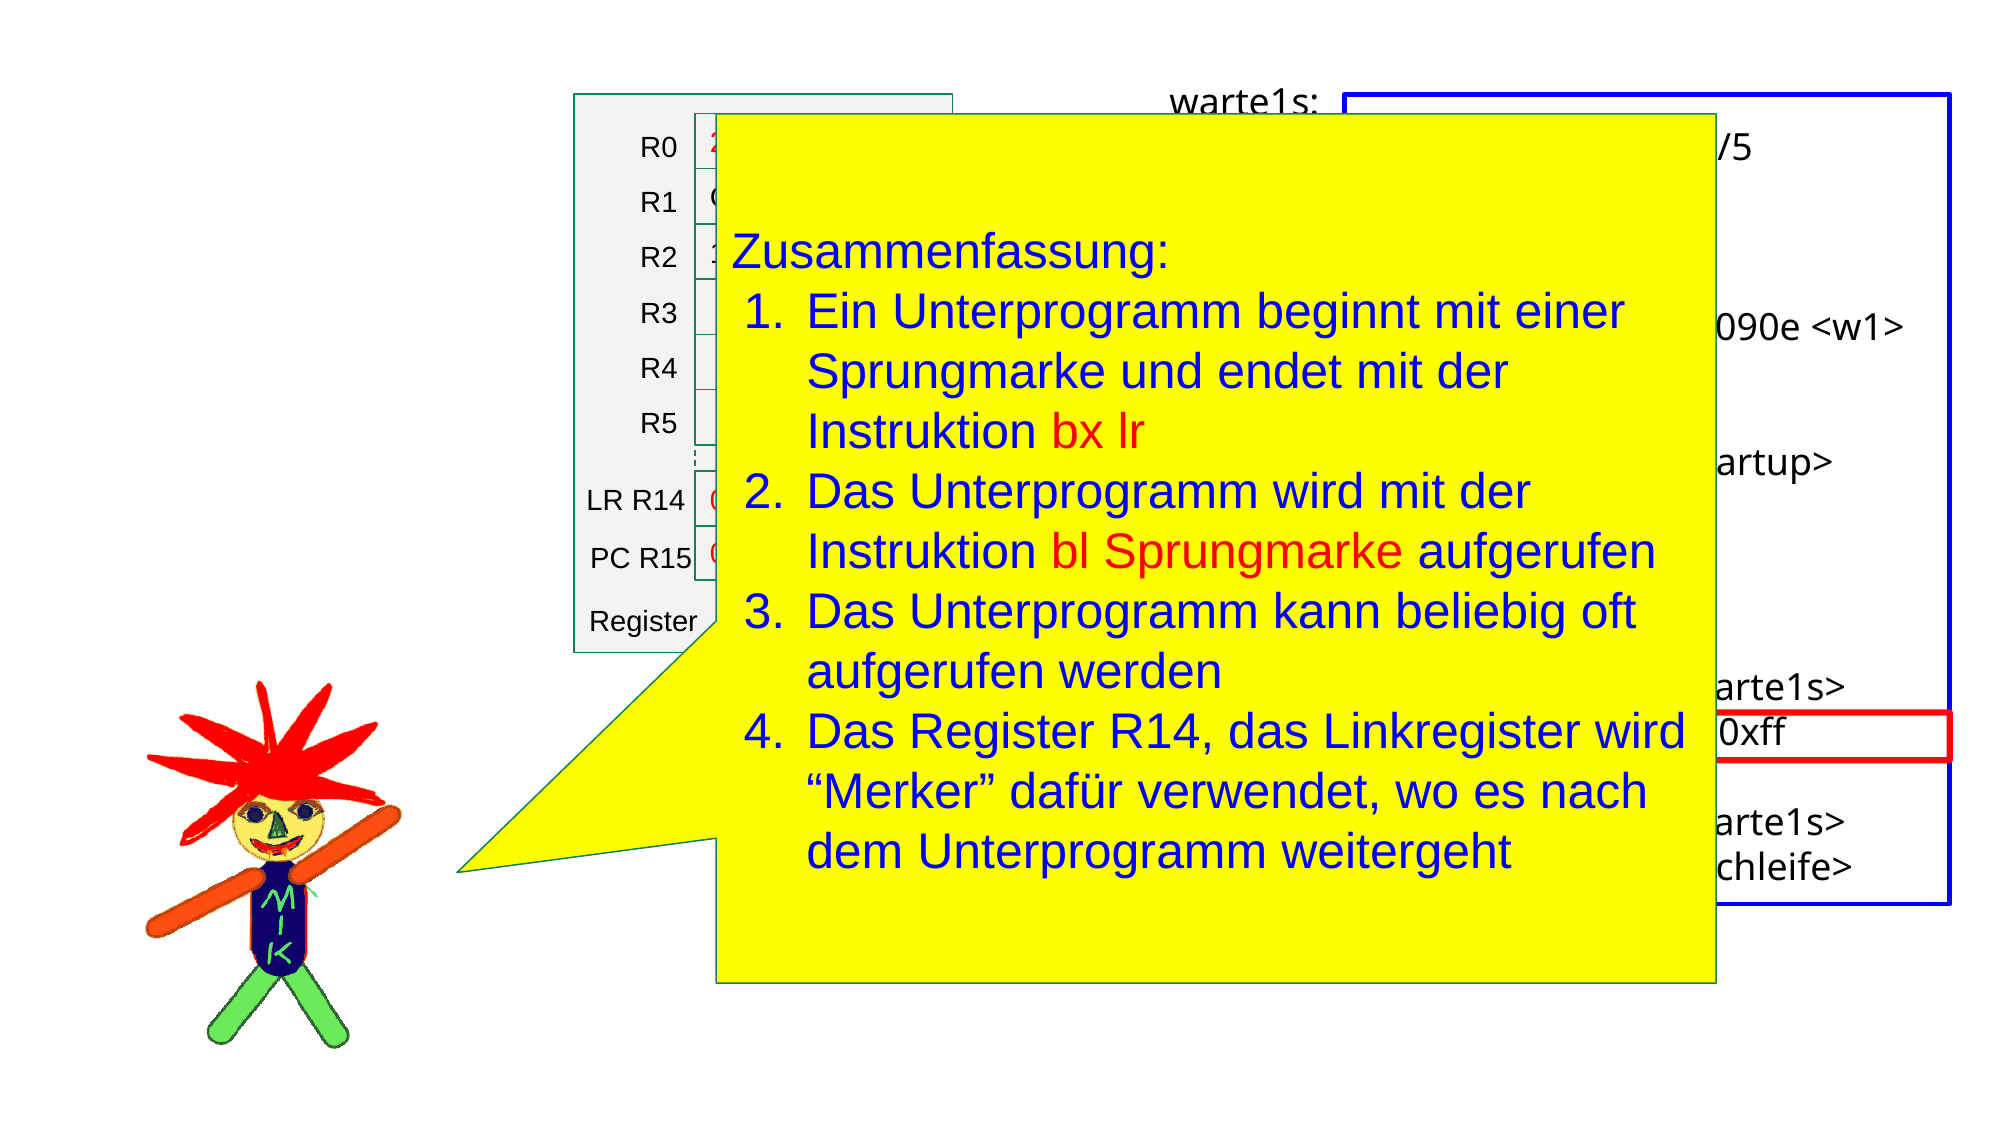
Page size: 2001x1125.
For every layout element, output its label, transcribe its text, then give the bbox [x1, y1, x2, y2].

text_box warte1s: 08000908: ldr r0, =32000000/5 0800090a: mov r2, #1 w1: 0800090e: subs r0, r0, r2 08000910: bne 0x800090e <w1> 08000912: bx lr main: 08000914: bl 0x8001058 <startup> 08000918: ldr r1, =GPIOC schleife: 0800091a: mov r0, #0 0800091e: strb r0, [r1, ODR] 08000920: bl 0x8000908 <warte1s> 08000924: mov r0, #255 ; 0xff 08000928: strb r0, [r1, ODR] 0800092a: bl 0x8000908 <warte1s> 0800092e: b.n 0x800091a <schleife> [1144, 70, 1950, 113]
text_box [1717, 712, 1950, 761]
picture [118, 671, 418, 1057]
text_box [925, 140, 1548, 713]
text_box [1344, 94, 1950, 712]
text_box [573, 93, 953, 653]
text_box [1717, 761, 1950, 904]
text_box Zusammenfassung: Ein Unterprogramm beginnt mit einer Sprungmarke und endet mit der Instruktion bx lr Das Unterprogramm wird mit der Instruktion bl Sprungmarke aufgerufen Das Unterprogramm kann beliebig oft aufgerufen werden Das Register R14, das Linkregister wird “Merker” dafür verwendet, wo es nach dem Unterprogramm weitergeht [456, 113, 1717, 984]
